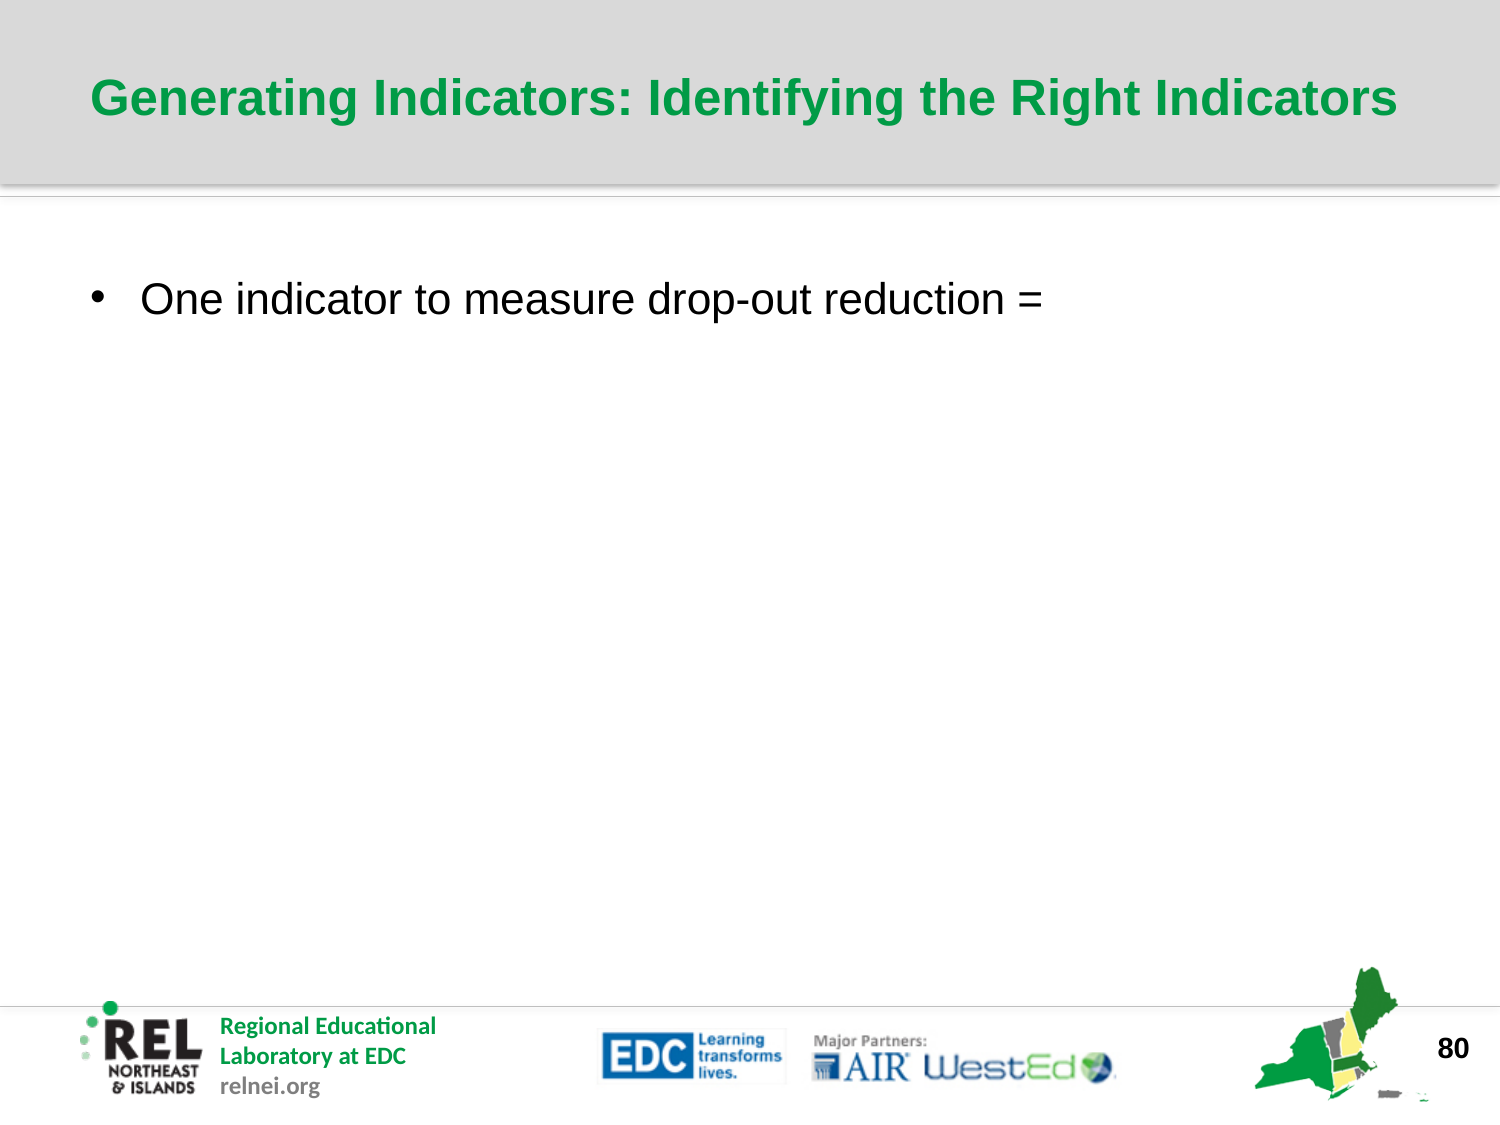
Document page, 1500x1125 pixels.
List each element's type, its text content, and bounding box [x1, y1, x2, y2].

title Generating Indicators: Identifying the Right Indicators [75, 25, 1425, 165]
list One indicator to measure drop-out reduction = [75, 262, 1425, 982]
picture [594, 1028, 1138, 1091]
picture [80, 1001, 227, 1108]
slide_number 80 [1393, 1016, 1485, 1077]
picture [1245, 964, 1442, 1103]
